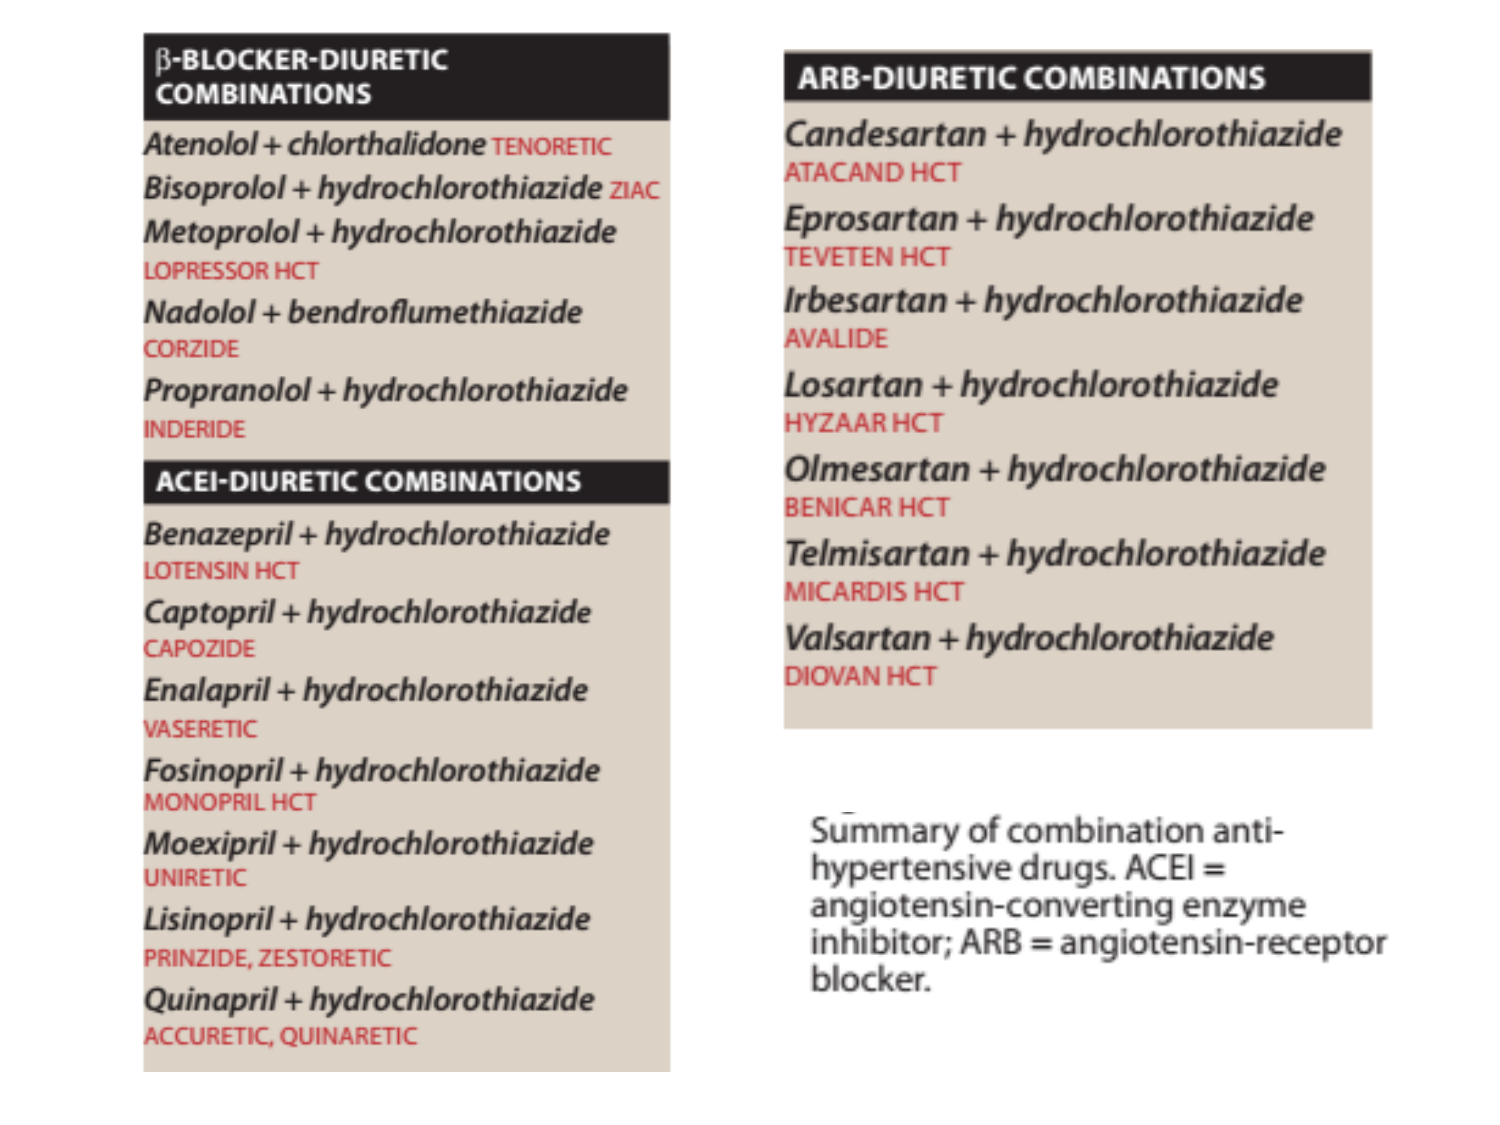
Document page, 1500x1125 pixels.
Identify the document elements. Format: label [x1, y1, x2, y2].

picture [799, 812, 1412, 1035]
picture [137, 24, 676, 1073]
picture [774, 49, 1376, 738]
